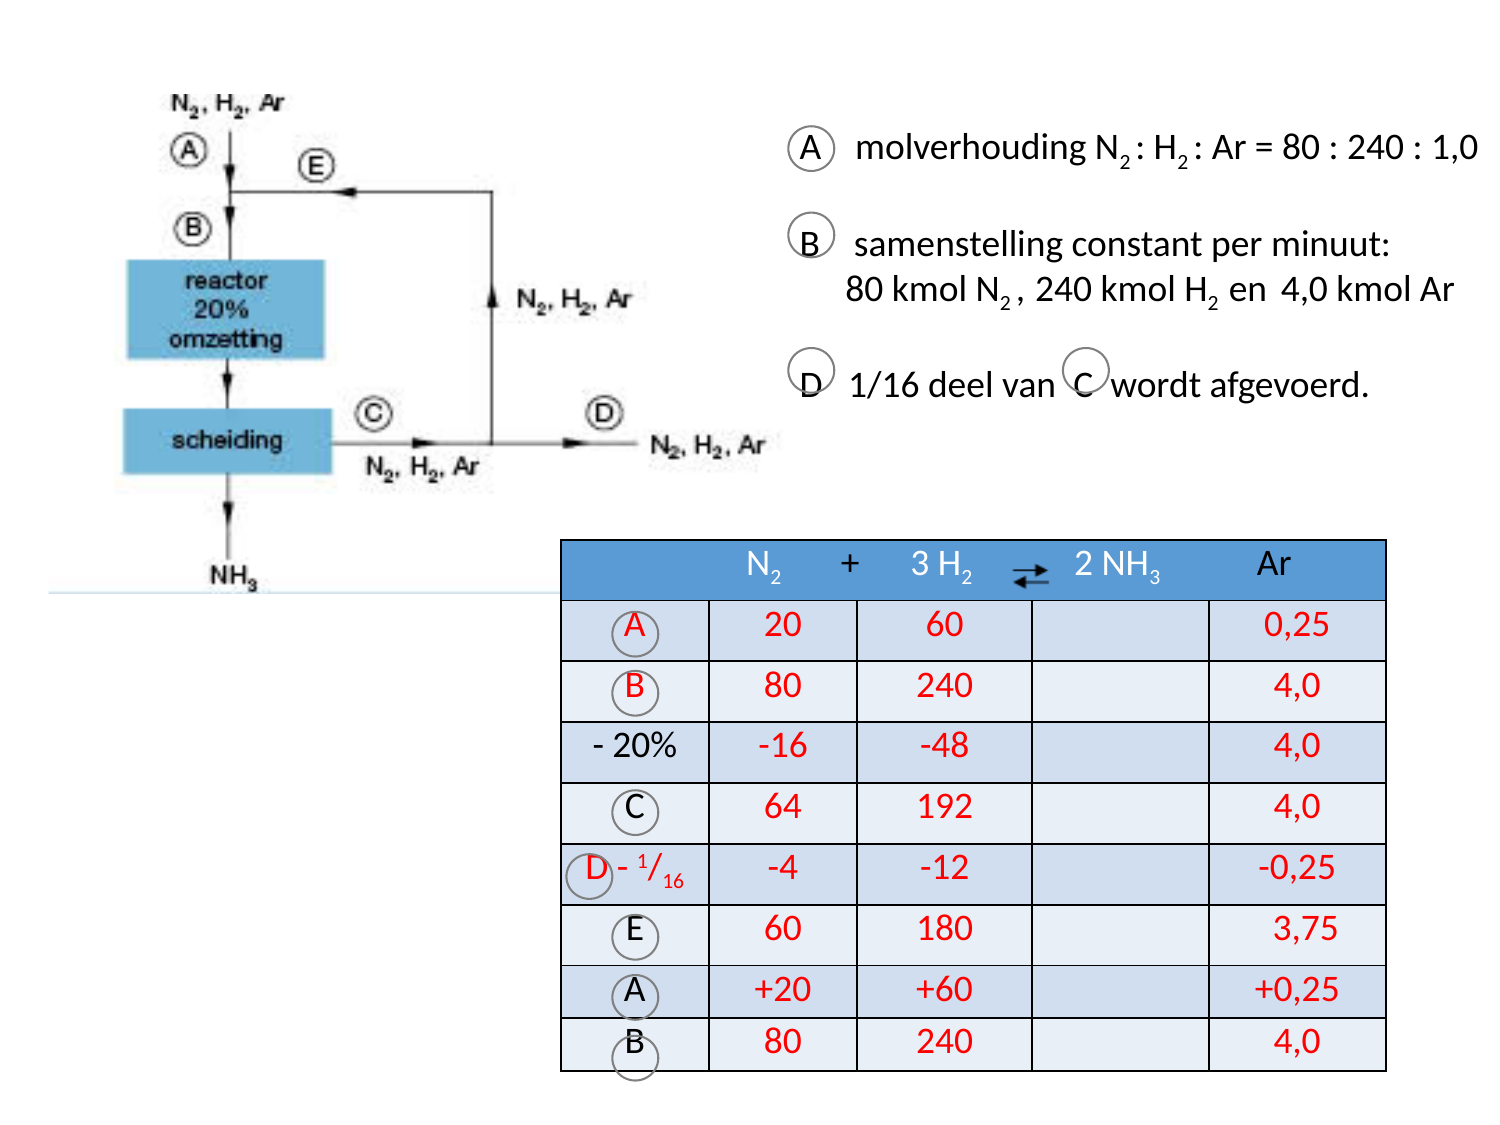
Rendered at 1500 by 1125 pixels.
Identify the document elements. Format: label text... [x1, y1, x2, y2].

table_cell 240 [858, 1019, 1031, 1070]
text_box [611, 913, 660, 961]
table_cell - 20% [562, 723, 708, 782]
table_cell 0,25 [1210, 601, 1385, 660]
table_cell -4 [710, 845, 856, 904]
table_cell [1033, 601, 1208, 660]
table_cell +20 [710, 966, 856, 1017]
table_cell 4,0 [1210, 784, 1385, 843]
table_cell B [562, 1019, 708, 1070]
table_cell A [562, 966, 708, 1017]
text_box [611, 974, 660, 1021]
table_cell 20 [710, 601, 856, 660]
table_cell -12 [858, 845, 1031, 904]
picture [48, 93, 807, 594]
table_cell E [562, 906, 708, 965]
text_box [611, 669, 660, 717]
table_cell [1033, 845, 1208, 904]
table_cell 4,0 [1210, 662, 1385, 721]
table_cell [1033, 1019, 1208, 1070]
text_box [125, 70, 1500, 495]
table_cell -16 [710, 723, 856, 782]
table_cell -48 [858, 723, 1031, 782]
table_cell C [562, 784, 708, 843]
text_box [611, 1034, 660, 1082]
table_cell [1033, 966, 1208, 1017]
table_cell D - 1/16 [562, 845, 708, 904]
picture [1011, 560, 1054, 594]
table_cell 180 [858, 906, 1031, 965]
table_cell [1033, 784, 1208, 843]
table_cell -0,25 [1210, 845, 1385, 904]
table_cell [1033, 906, 1208, 965]
table_cell 240 [858, 662, 1031, 721]
table_cell 64 [710, 784, 856, 843]
table_cell 60 [710, 906, 856, 965]
table_cell 4,0 [1210, 723, 1385, 782]
table_cell A [562, 601, 708, 660]
table_cell [1033, 662, 1208, 721]
text_box [611, 610, 660, 658]
table_cell 80 [710, 662, 856, 721]
table_cell 60 [858, 601, 1031, 660]
table_cell 80 [710, 1019, 856, 1070]
table_cell 192 [858, 784, 1031, 843]
table_cell [1033, 723, 1208, 782]
text_box [611, 789, 660, 837]
text_box [565, 853, 614, 900]
table_header N2 + 3 H2 2 NH3 Ar [562, 541, 1385, 600]
table_cell 4,0 [1210, 1019, 1385, 1070]
table_cell 3,75 [1210, 906, 1385, 965]
table_cell +0,25 [1210, 966, 1385, 1017]
table_cell B [562, 662, 708, 721]
table_cell +60 [858, 966, 1031, 1017]
